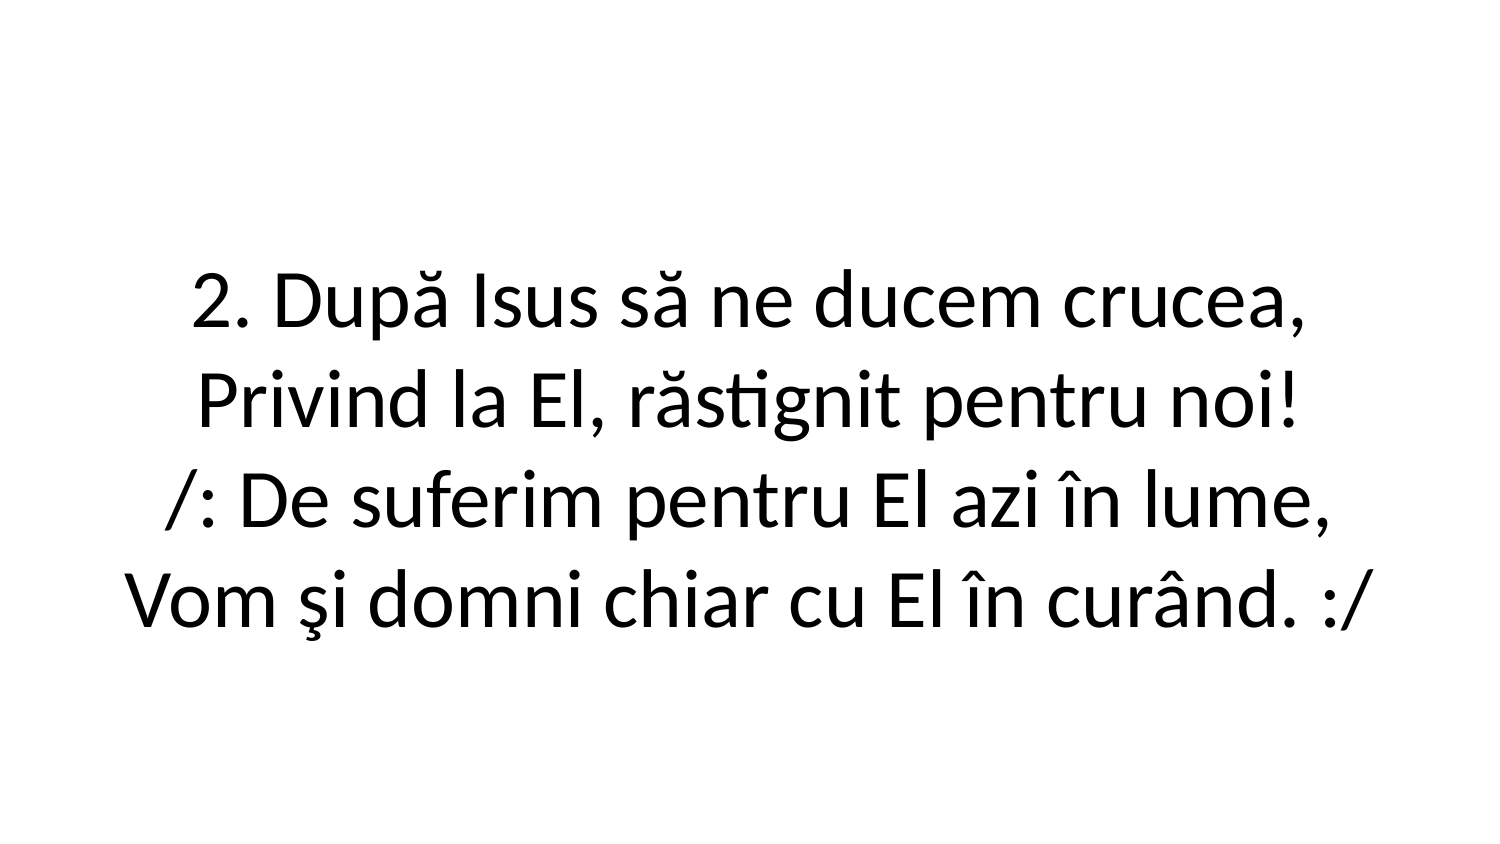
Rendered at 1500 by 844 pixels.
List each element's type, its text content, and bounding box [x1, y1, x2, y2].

text_box 2. După Isus să ne ducem crucea, Privind la El, răstignit pentru noi! /: De suferim pentru El azi în lume, Vom şi domni chiar cu El în curând. :/ [110, 192, 1390, 652]
